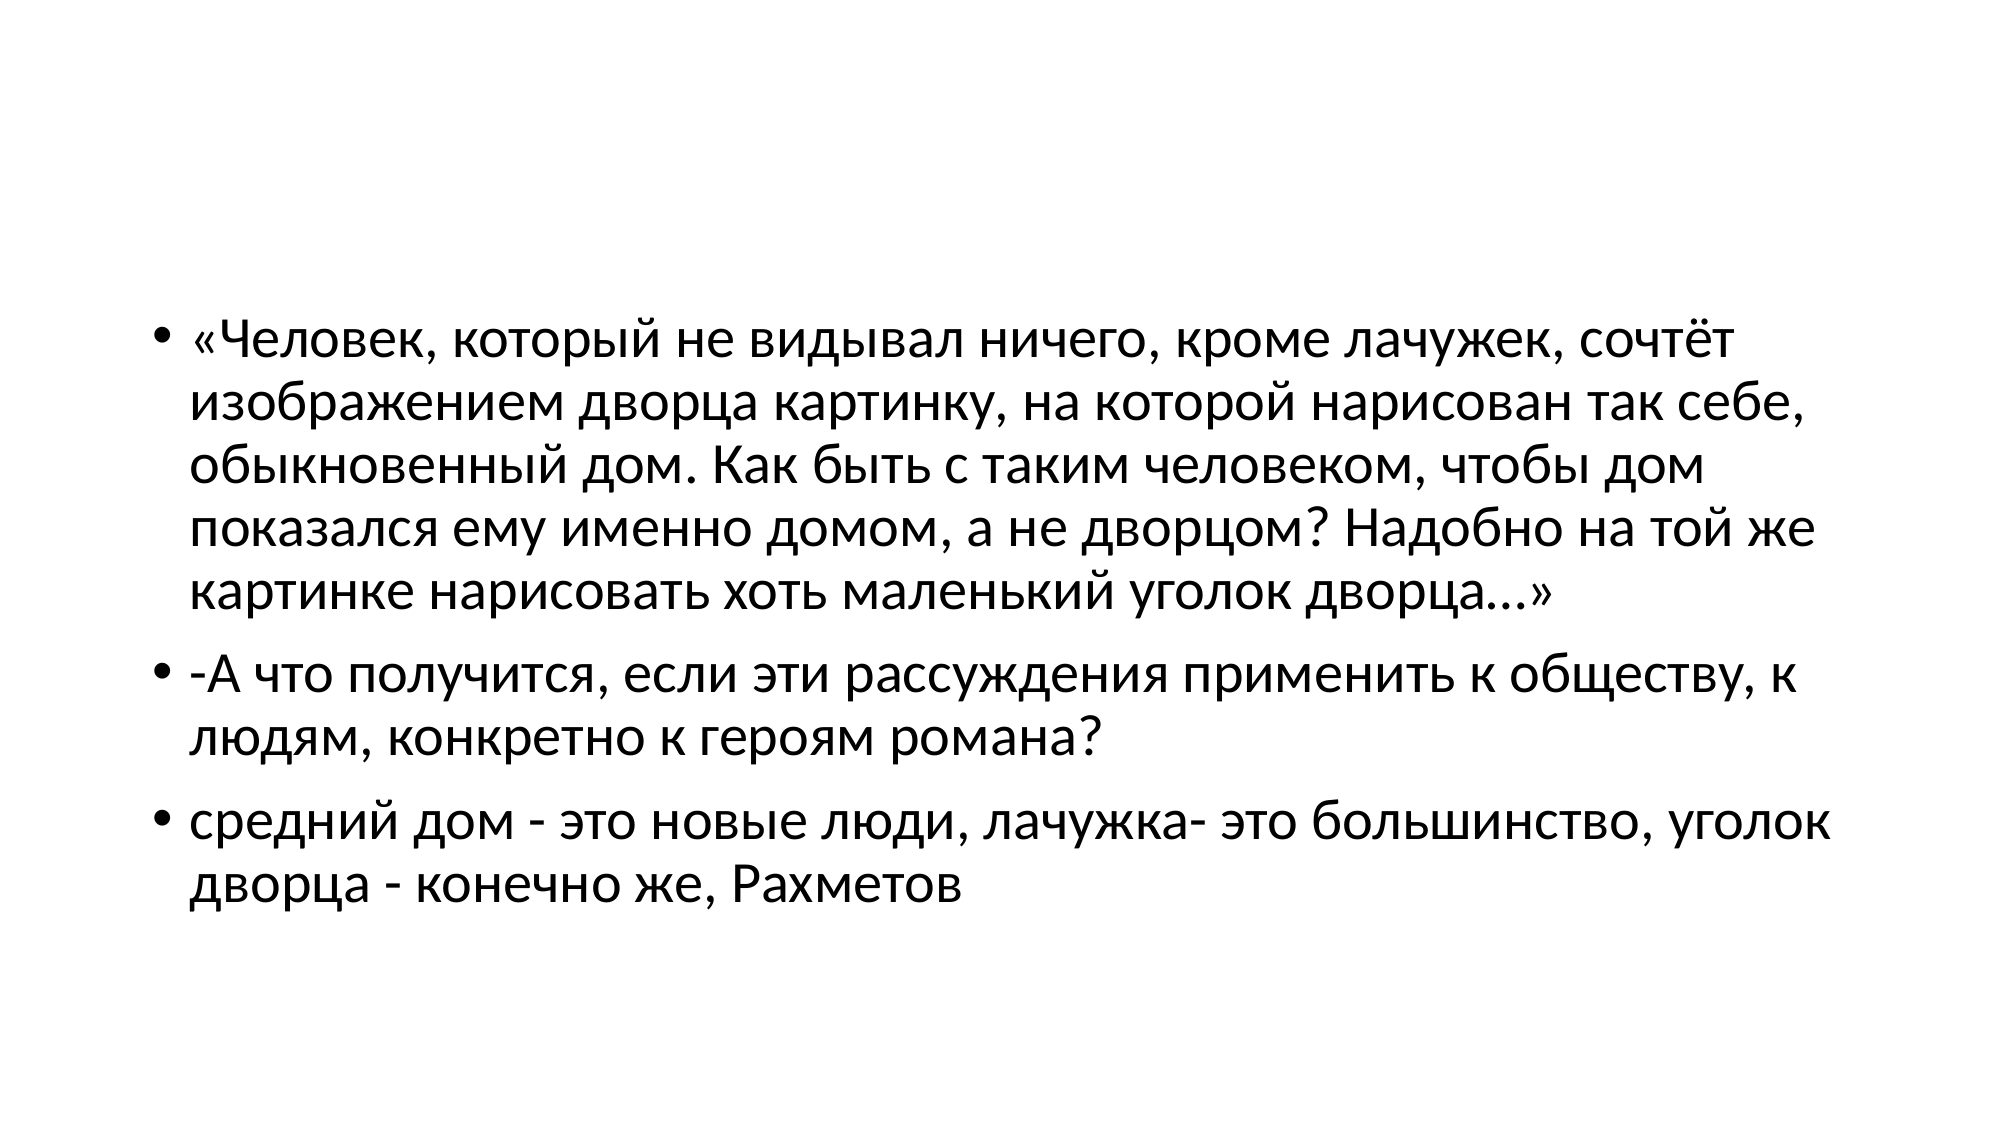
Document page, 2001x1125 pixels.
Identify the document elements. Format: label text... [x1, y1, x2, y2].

list «Человек, который не видывал ничего, кроме лачужек, сочтёт изображением дворца картинку, на которой нарисован так себе, обыкновенный дом. Как быть с таким человеком, чтобы дом показался ему именно домом, а не дворцом? Надобно на той же картинке нарисовать хоть маленький уголок дворца…» -А что получится, если эти рассуждения применить к обществу, к людям, конкретно к героям романа? средний дом - это новые люди, лачужка- это большинство, уголок дворца - конечно же, Рахметов [137, 299, 1863, 1014]
